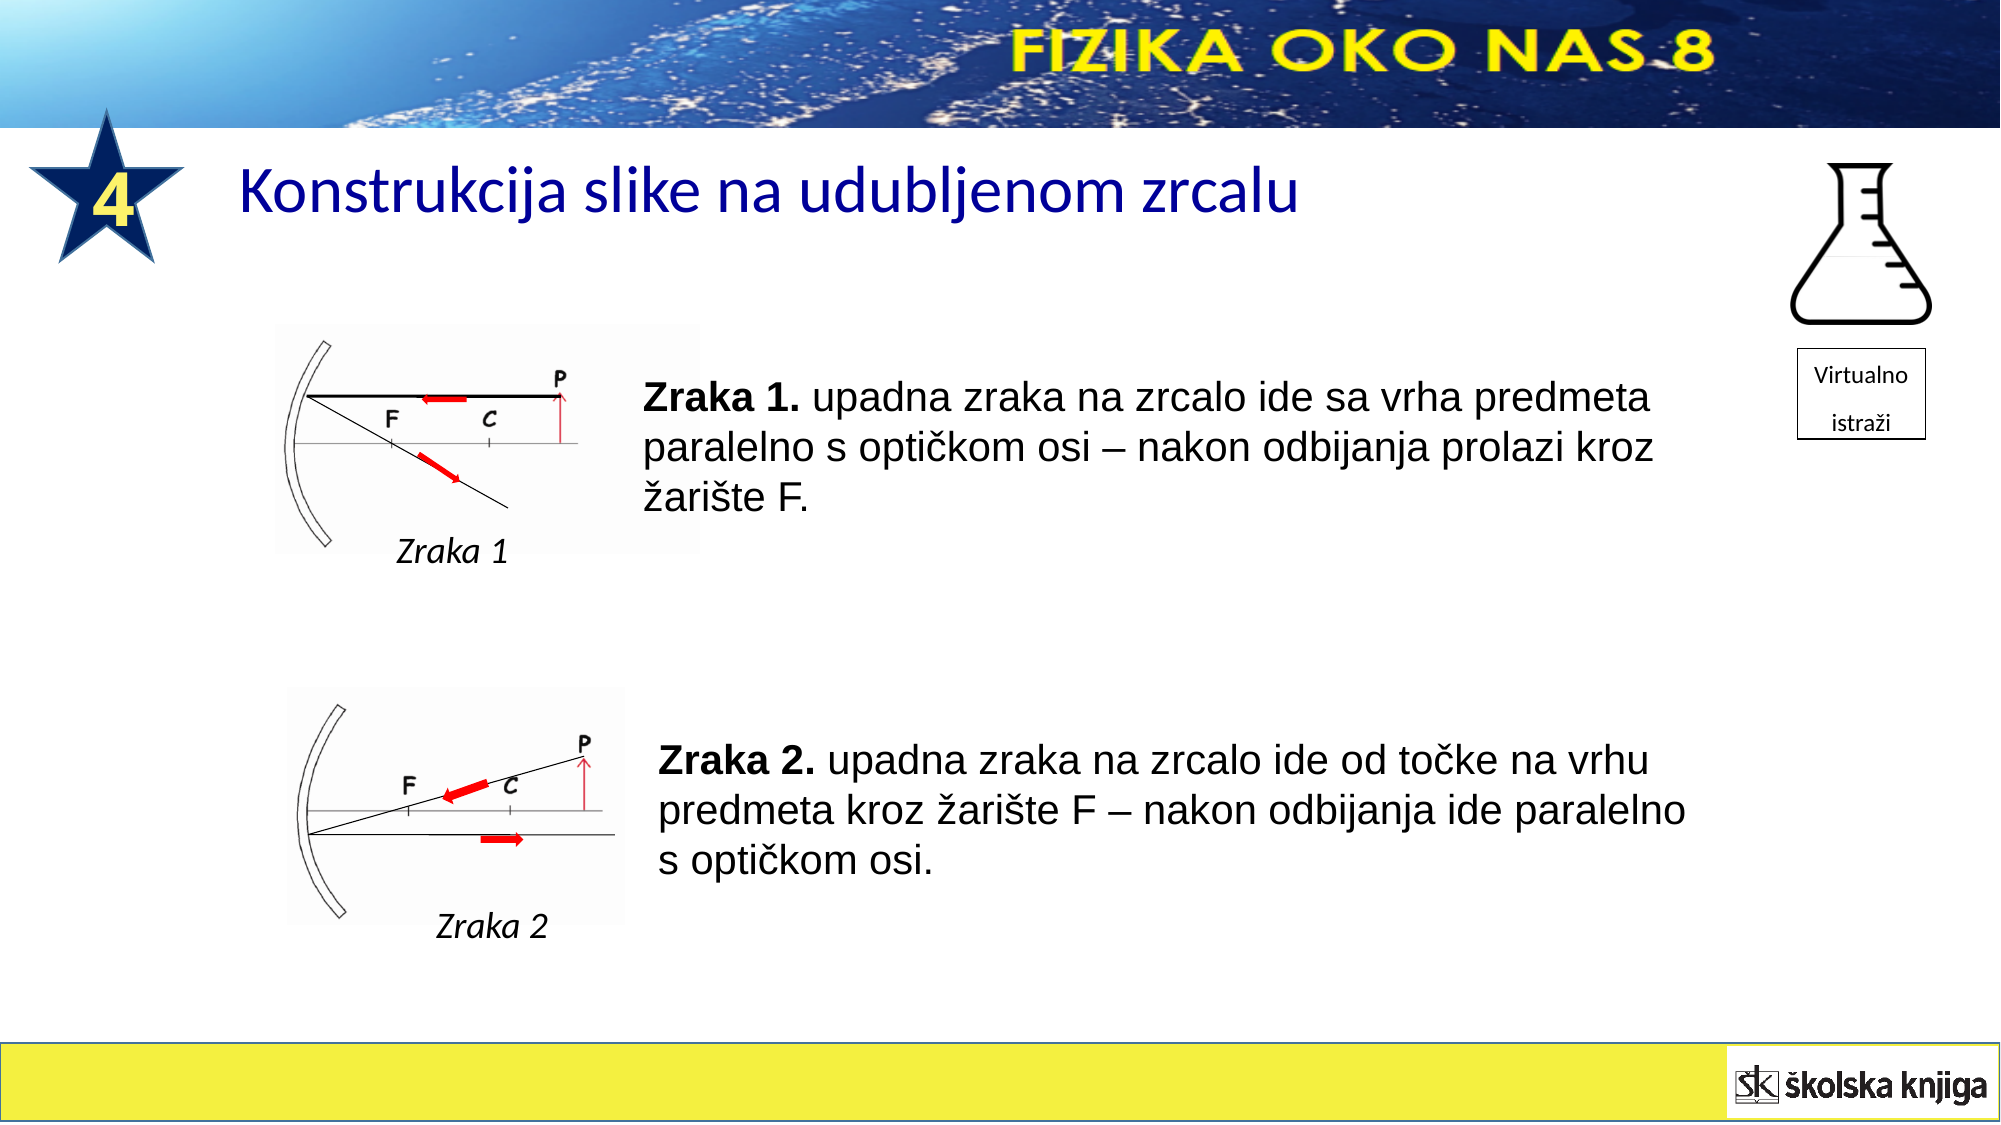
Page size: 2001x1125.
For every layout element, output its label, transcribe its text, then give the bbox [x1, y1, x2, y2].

picture [1790, 163, 1932, 325]
text_box Konstrukcija slike na udubljenom zrcalu [224, 137, 1316, 233]
picture [0, 0, 2000, 128]
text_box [274, 324, 701, 579]
text_box Zraka 1. upadna zraka na zrcalo ide sa vrha predmeta paralelno s optičkom osi – nakon odbijanja prolazi kroz žarište F. [701, 362, 1678, 528]
text_box 4 [28, 107, 185, 264]
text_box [287, 687, 625, 955]
text_box Zraka 2. upadna zraka na zrcalo ide od točke na vrhu predmeta kroz žarište F – nakon odbijanja ide paralelno s optičkom osi. [643, 725, 1702, 890]
text_box Virtualno istraži [1797, 348, 1926, 440]
picture [1727, 1046, 1998, 1118]
